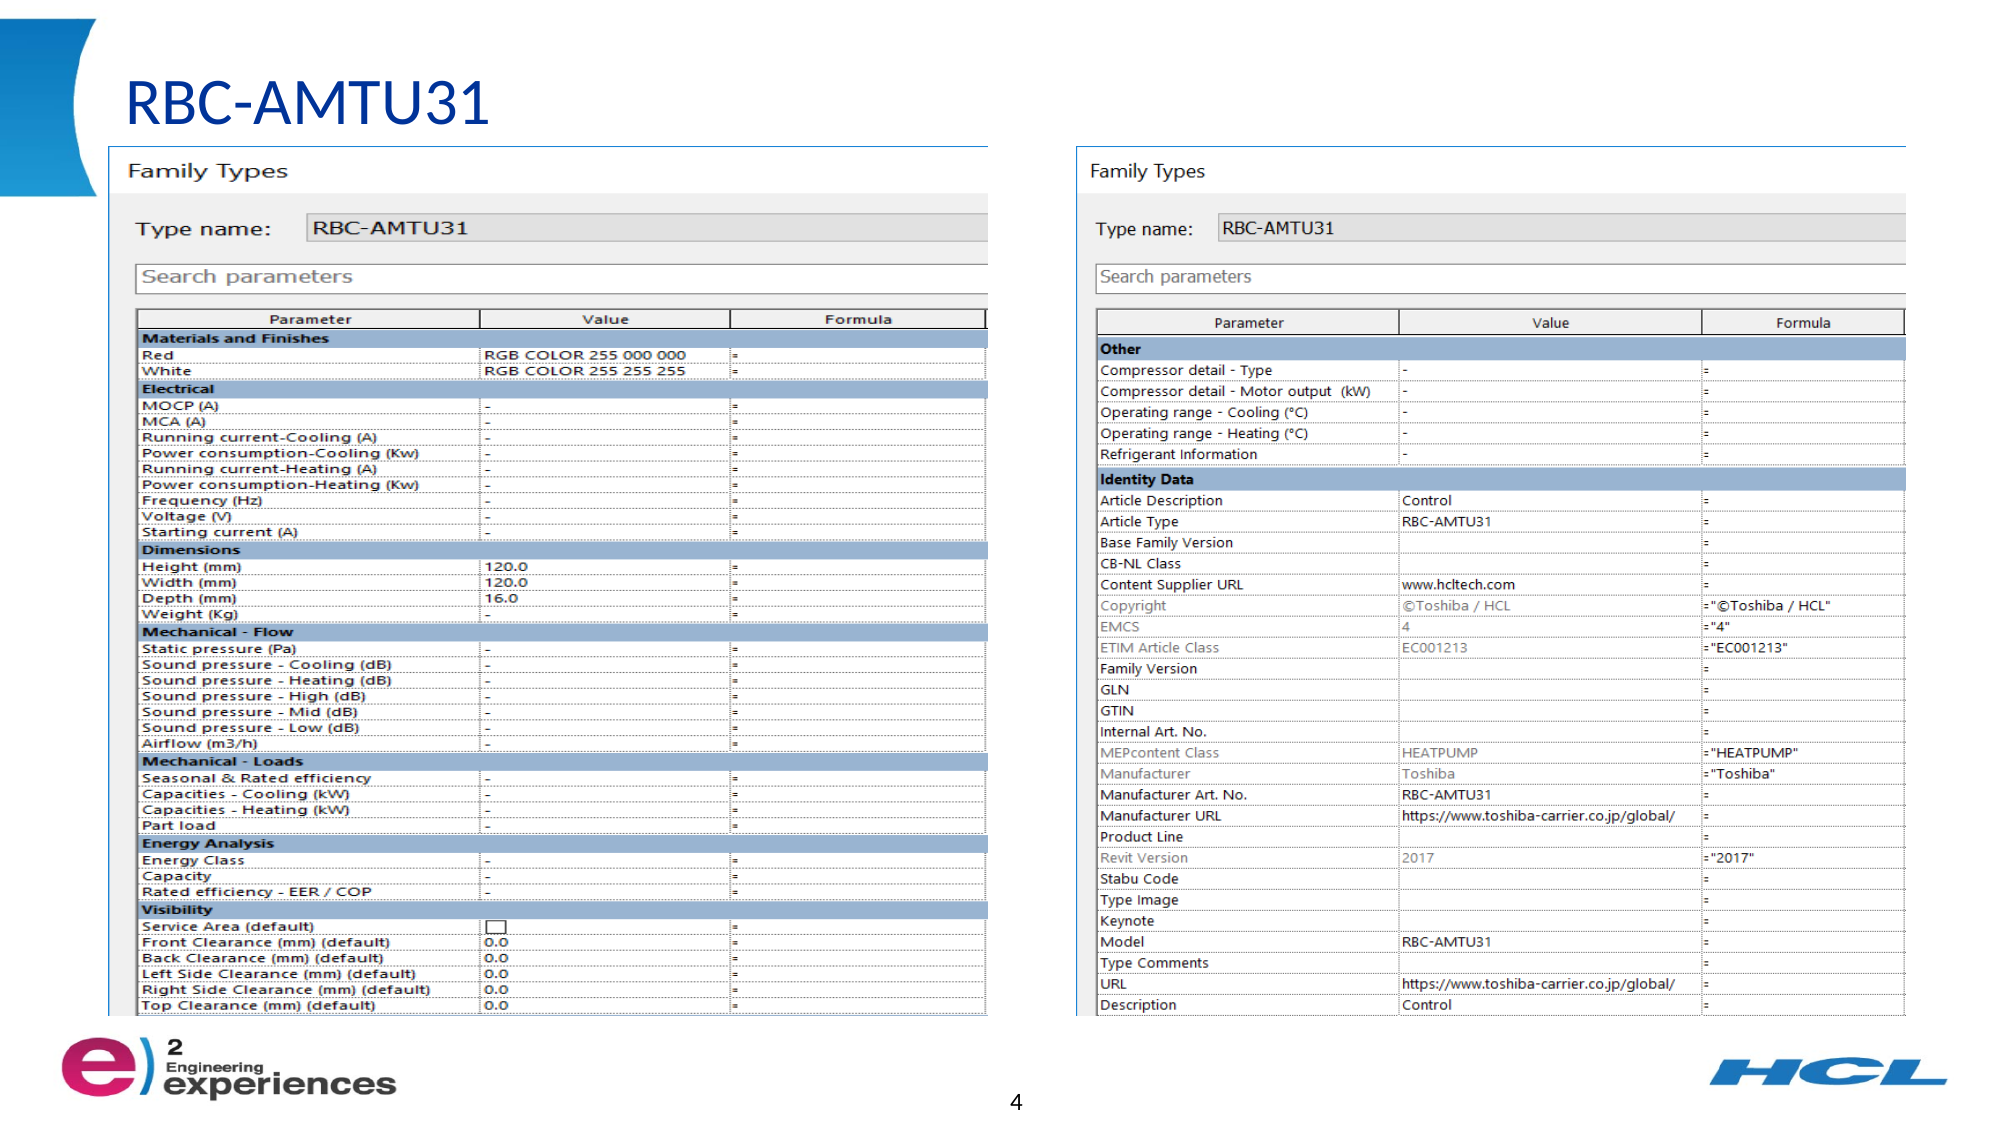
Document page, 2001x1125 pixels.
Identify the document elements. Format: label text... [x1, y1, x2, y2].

text_box RBC-AMTU31 [110, 50, 507, 144]
picture [0, 0, 2000, 1125]
